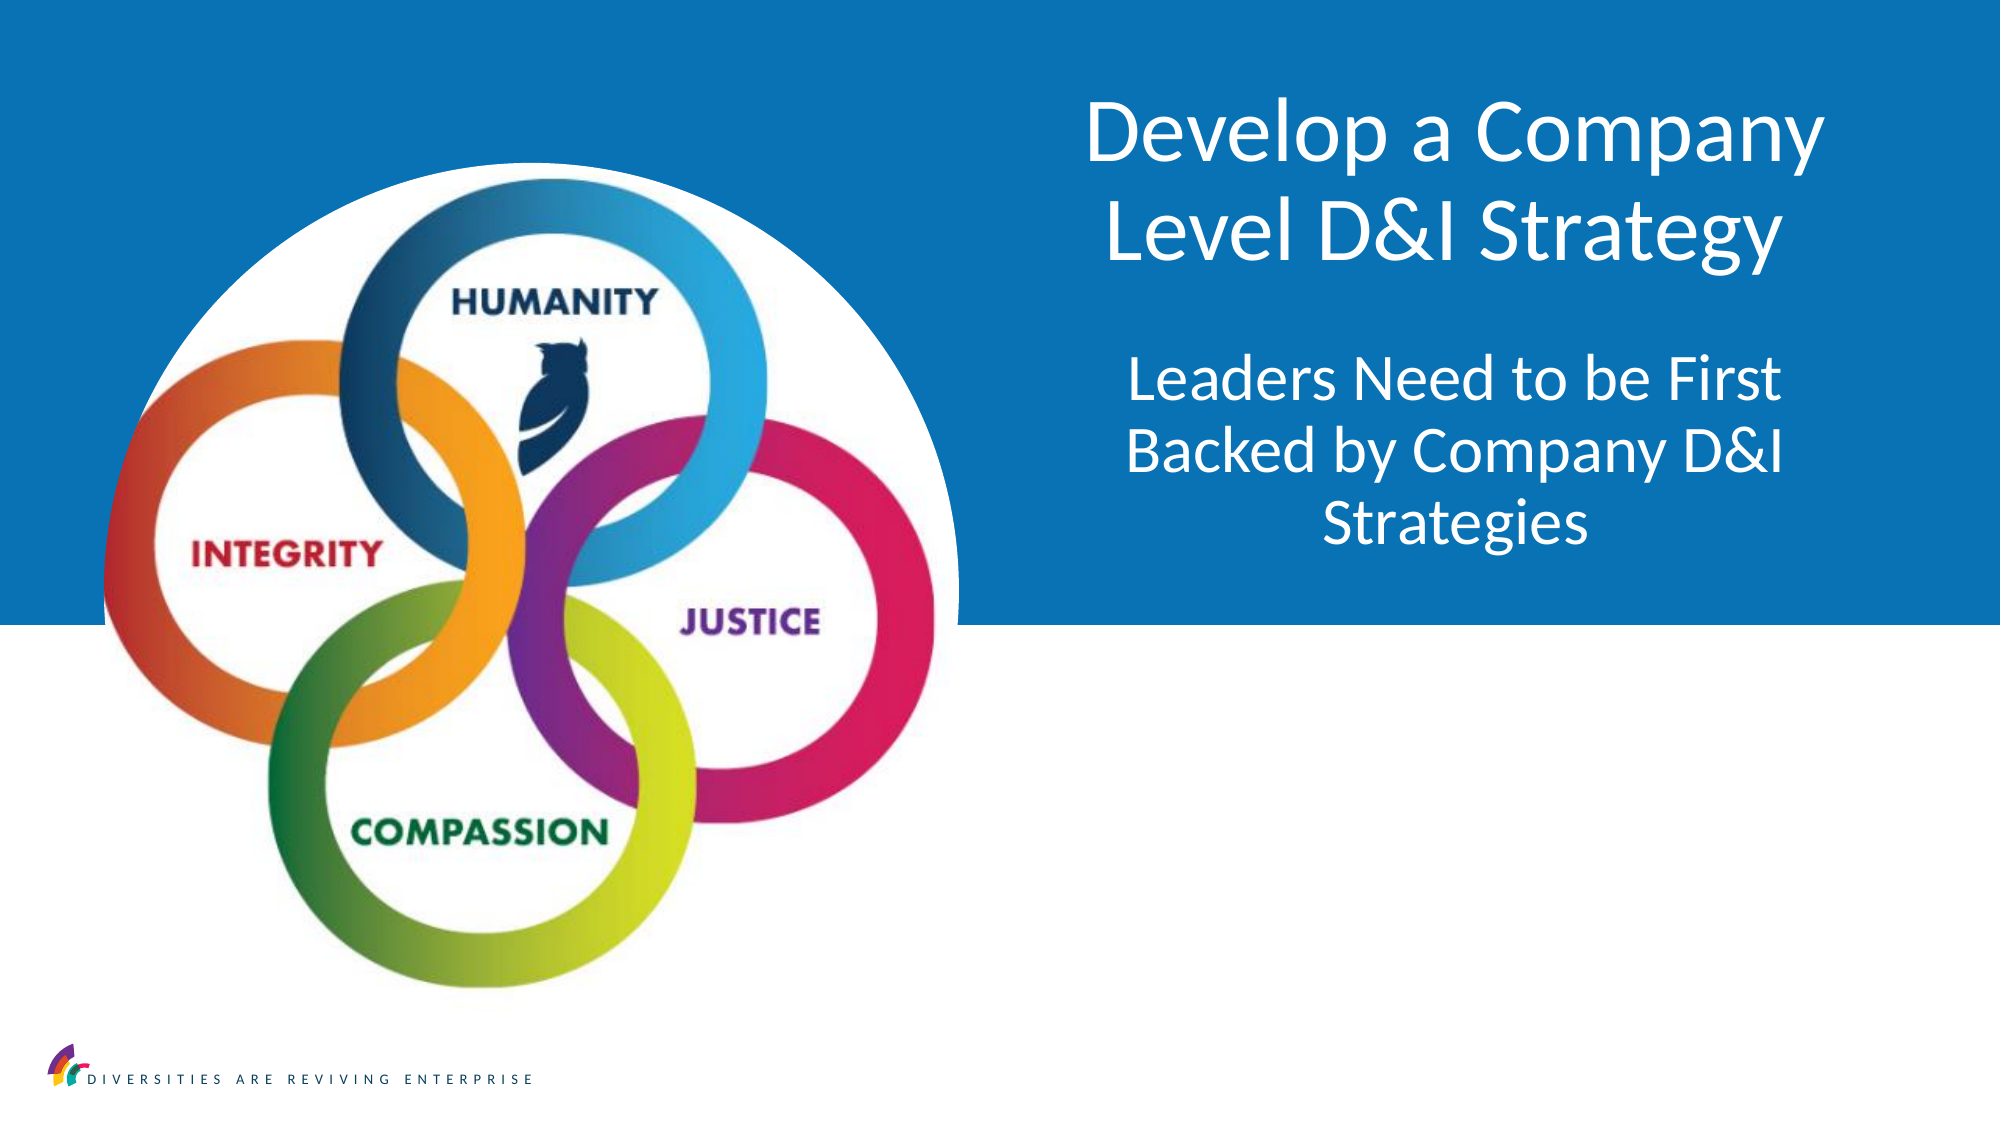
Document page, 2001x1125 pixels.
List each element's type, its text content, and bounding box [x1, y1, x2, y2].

list Leaders Need to be First Backed by Company D&I Strategies [1041, 335, 1871, 575]
picture [103, 162, 959, 1018]
list Develop a Company Level D&I Strategy [1041, 103, 1871, 259]
